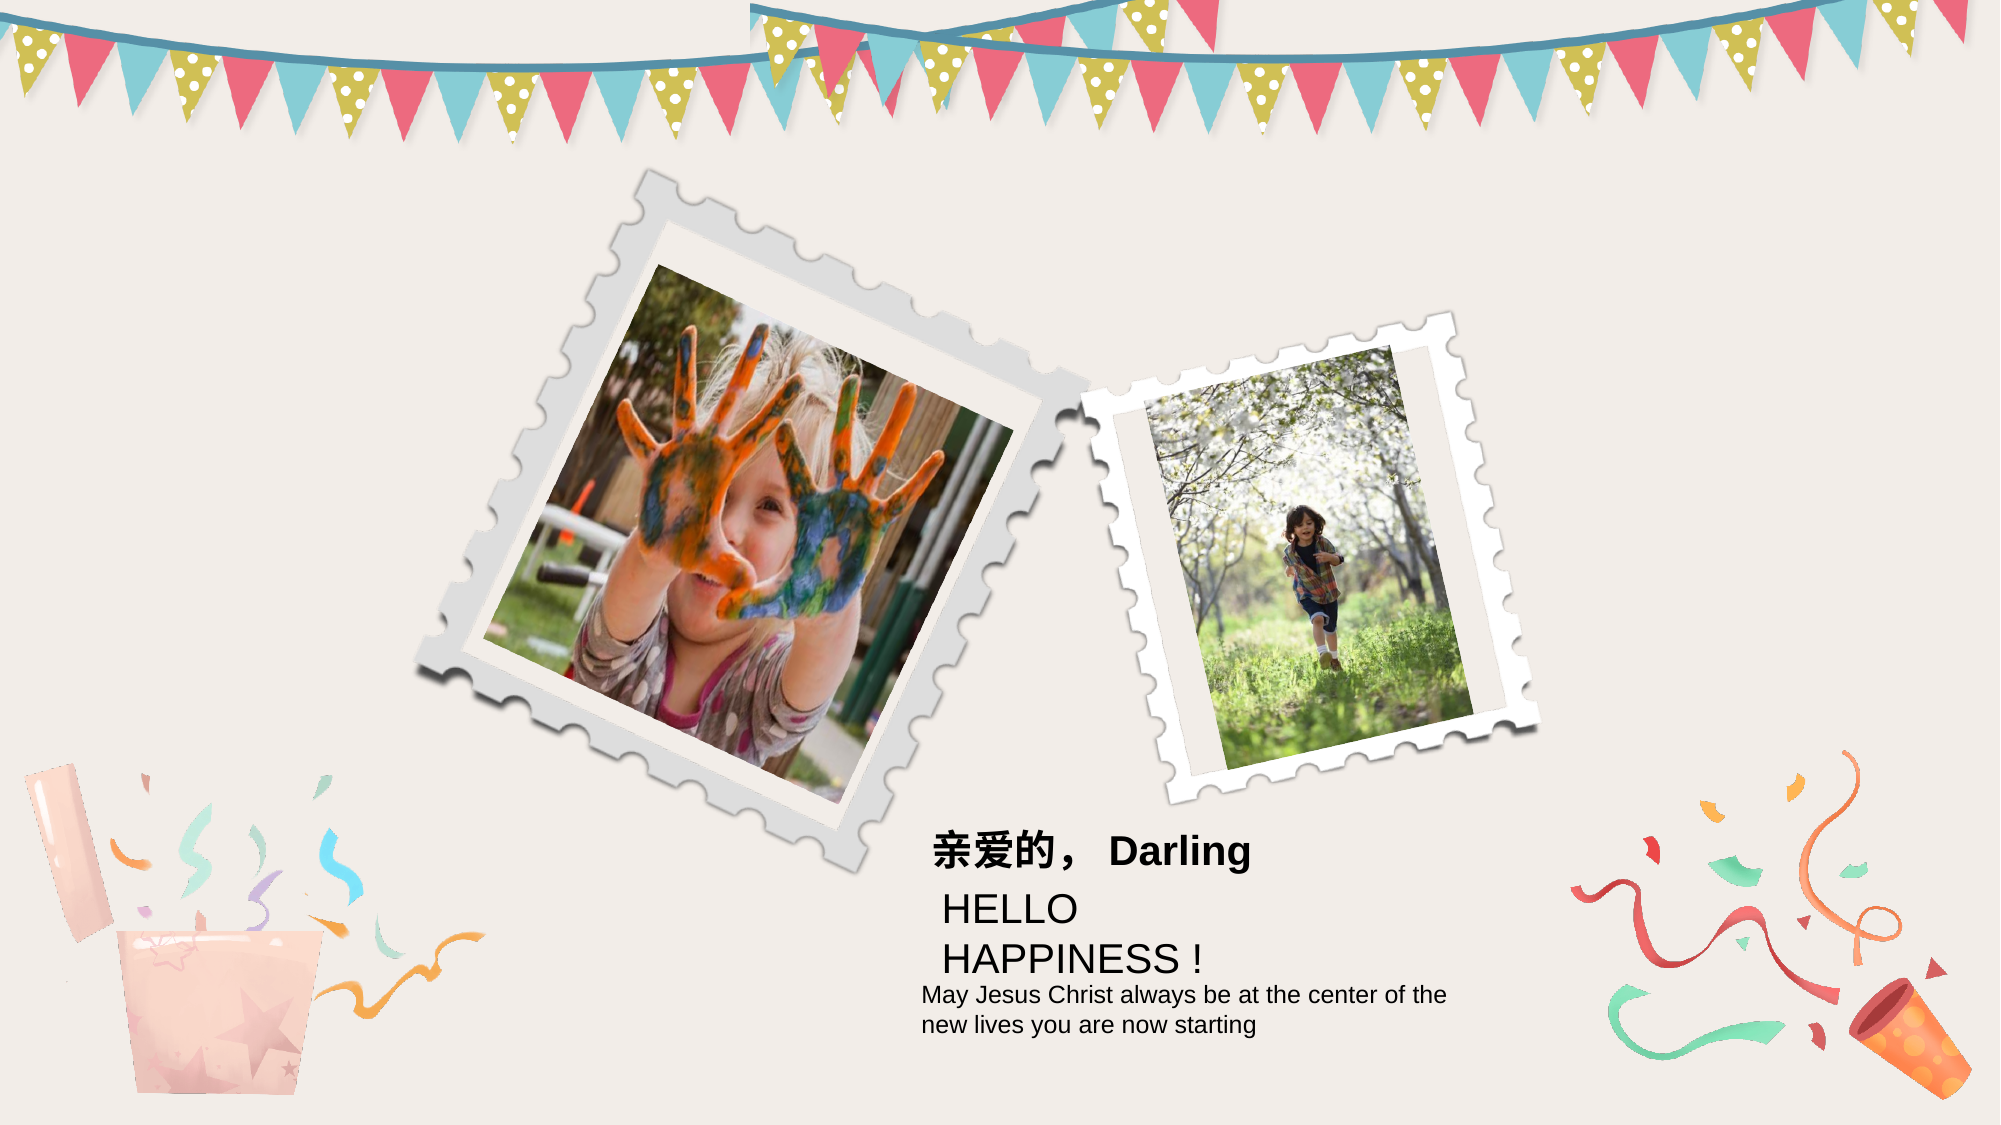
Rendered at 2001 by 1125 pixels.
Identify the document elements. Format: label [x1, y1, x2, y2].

text_box [296, 77, 1204, 992]
text_box [958, 214, 1660, 921]
picture [0, 0, 2000, 1125]
